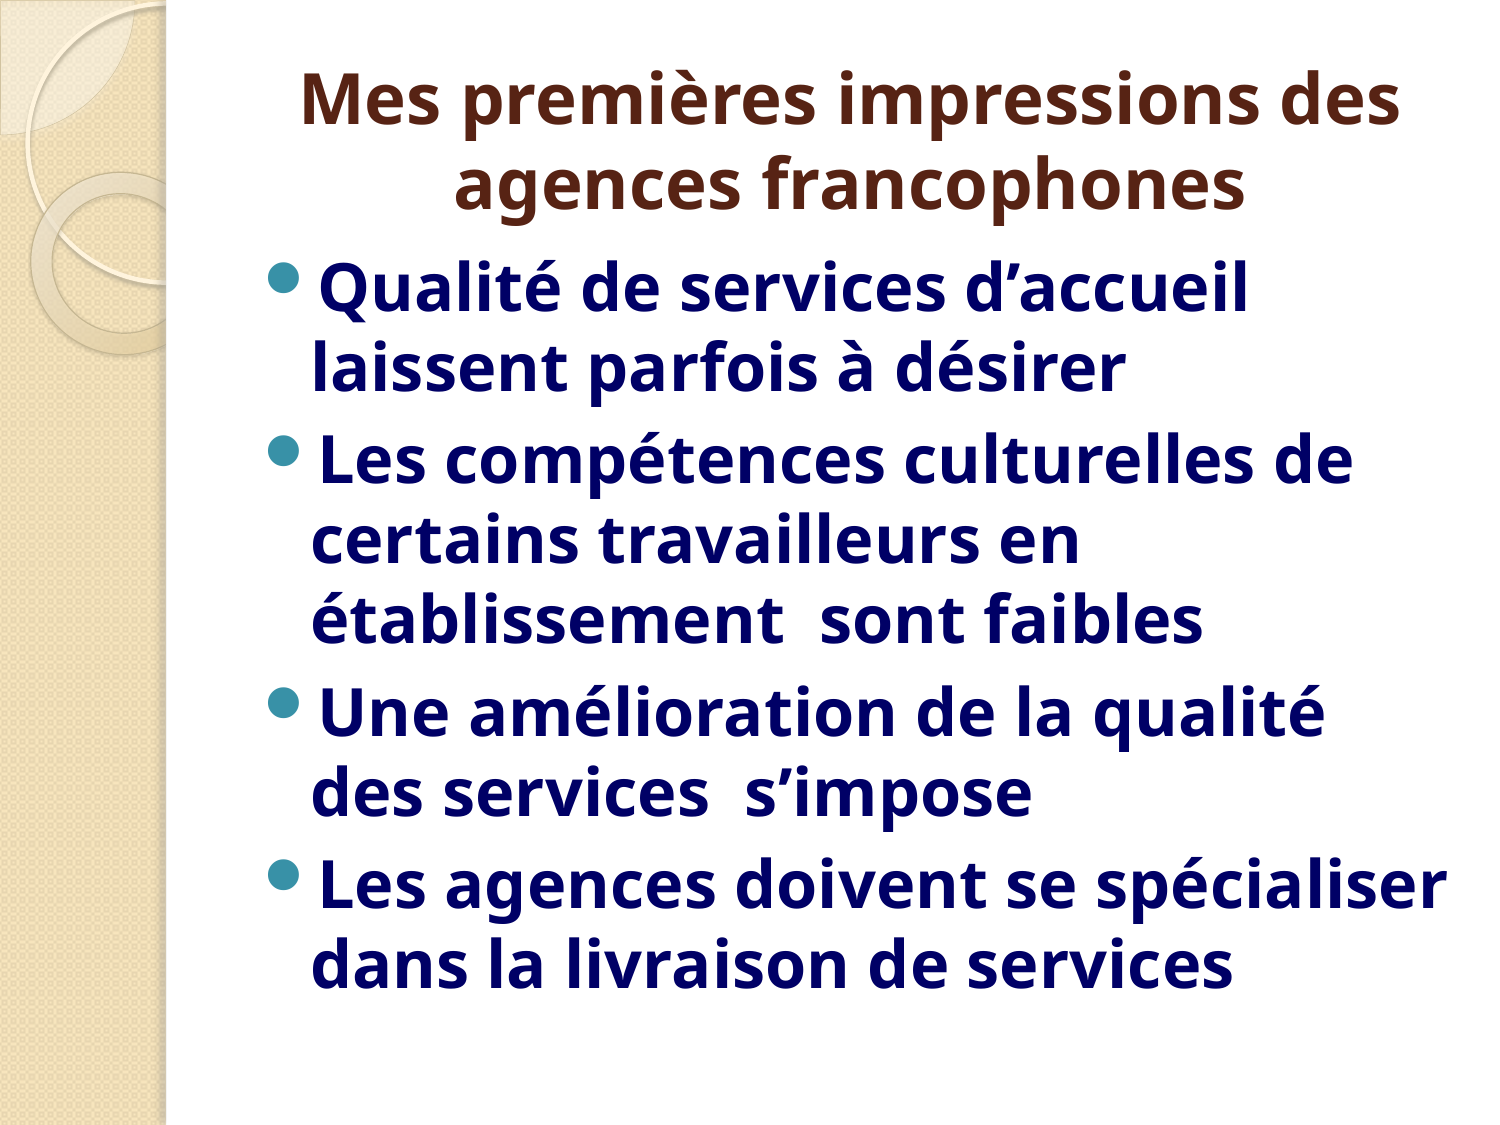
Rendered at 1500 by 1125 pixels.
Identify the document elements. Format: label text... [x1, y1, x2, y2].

title Mes premières impressions des agences francophones [235, 45, 1466, 233]
list Qualité de services d’accueil laissent parfois à désirer Les compétences culturelles de certains travailleurs en établissement sont faibles Une amélioration de la qualité des services s’impose Les agences doivent se spécialiser dans la livraison de services [235, 237, 1466, 1025]
